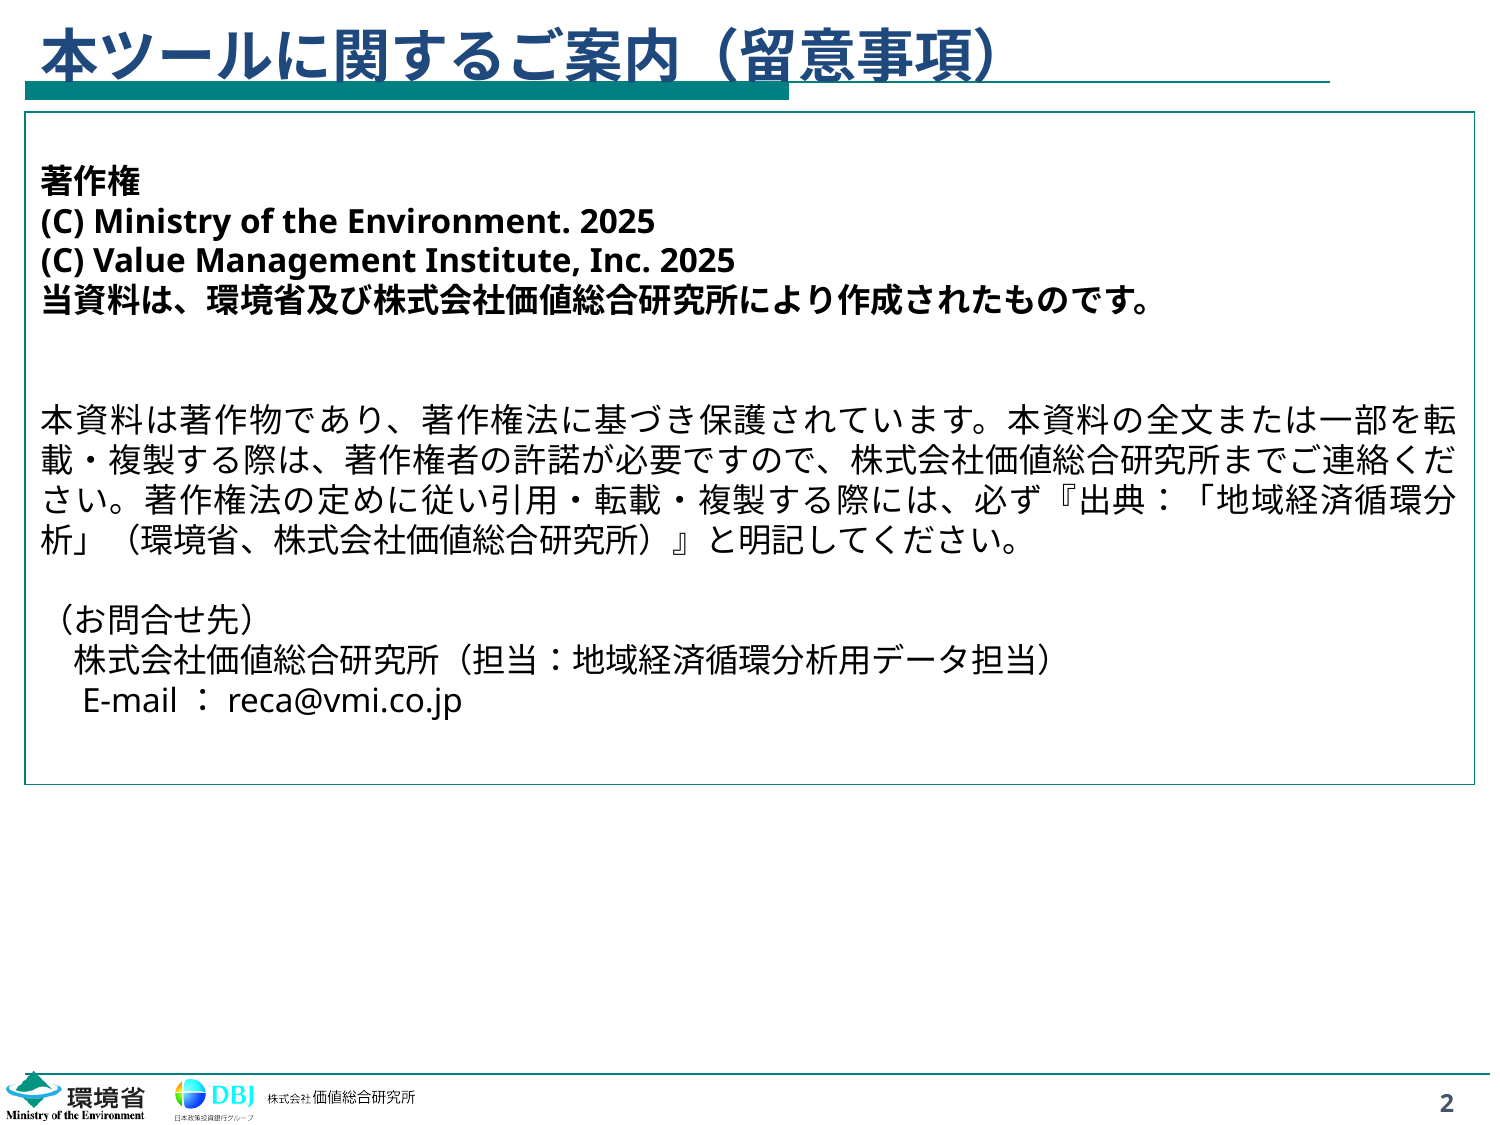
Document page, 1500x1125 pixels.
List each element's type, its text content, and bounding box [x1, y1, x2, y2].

slide_number 2 [1393, 1079, 1500, 1122]
text_box 著作権 (C) Ministry of the Environment. 2025 (C) Value Management Institute, Inc. 2025 当資料は、環境省及び株式会社価値総合研究所により作成されたものです。 本資料は著作物であり、著作権法に基づき保護されています。本資料の全文または一部を転載・複製する際は、著作権者の許諾が必要ですので、株式会社価値総合研究所までご連絡ください。著作権法の定めに従い引用・転載・複製する際には、必ず『出典：「地域経済循環分析」（環境省、株式会社価値総合研究所）』と明記してください。 （お問合せ先） 株式会社価値総合研究所（担当：地域経済循環分析用データ担当） E-mail：reca@vmi.co.jp [25, 112, 1475, 785]
text_box 本ツールに関するご案内（留意事項） [25, 0, 1476, 97]
picture [171, 1075, 419, 1125]
picture [2, 1071, 148, 1125]
